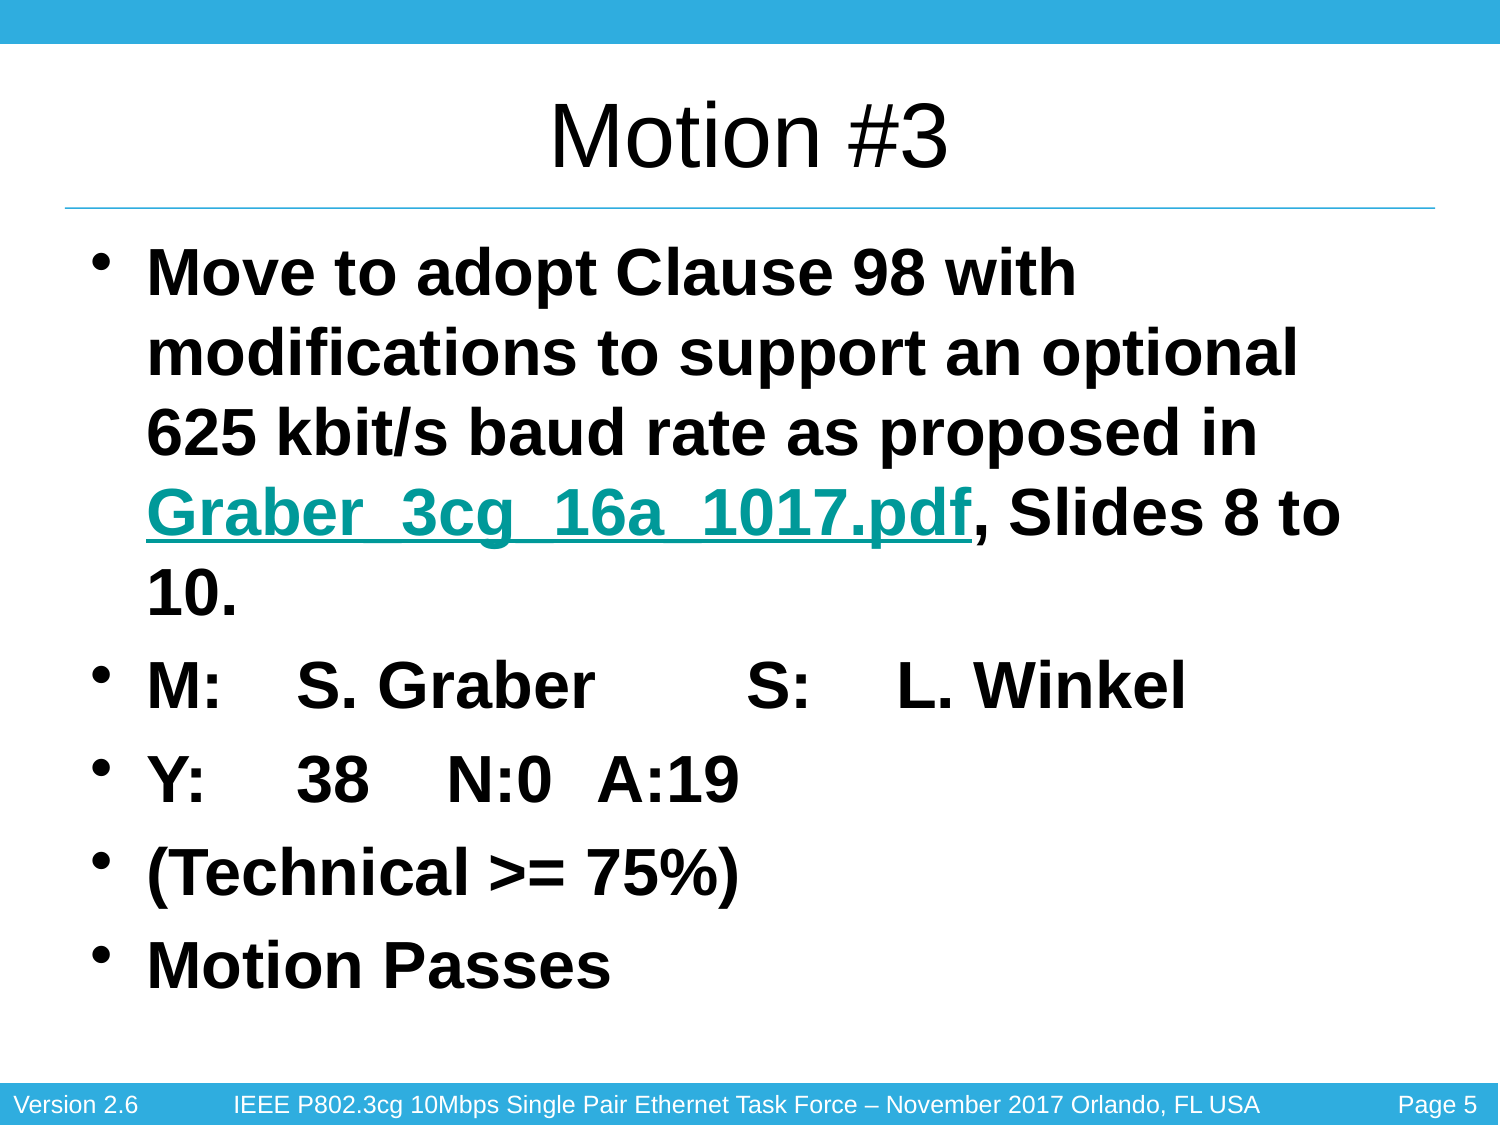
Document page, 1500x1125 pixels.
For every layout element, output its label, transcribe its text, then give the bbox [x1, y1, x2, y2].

title Motion #3 [74, 66, 1426, 197]
list Move to adopt Clause 98 with modifications to support an optional 625 kbit/s baud rate as proposed in Graber_3cg_16a_1017.pdf, Slides 8 to 10. M: S. Graber S: L. Winkel Y: 38 N:0 A:19 (Technical >= 75%) Motion Passes [74, 221, 1426, 965]
